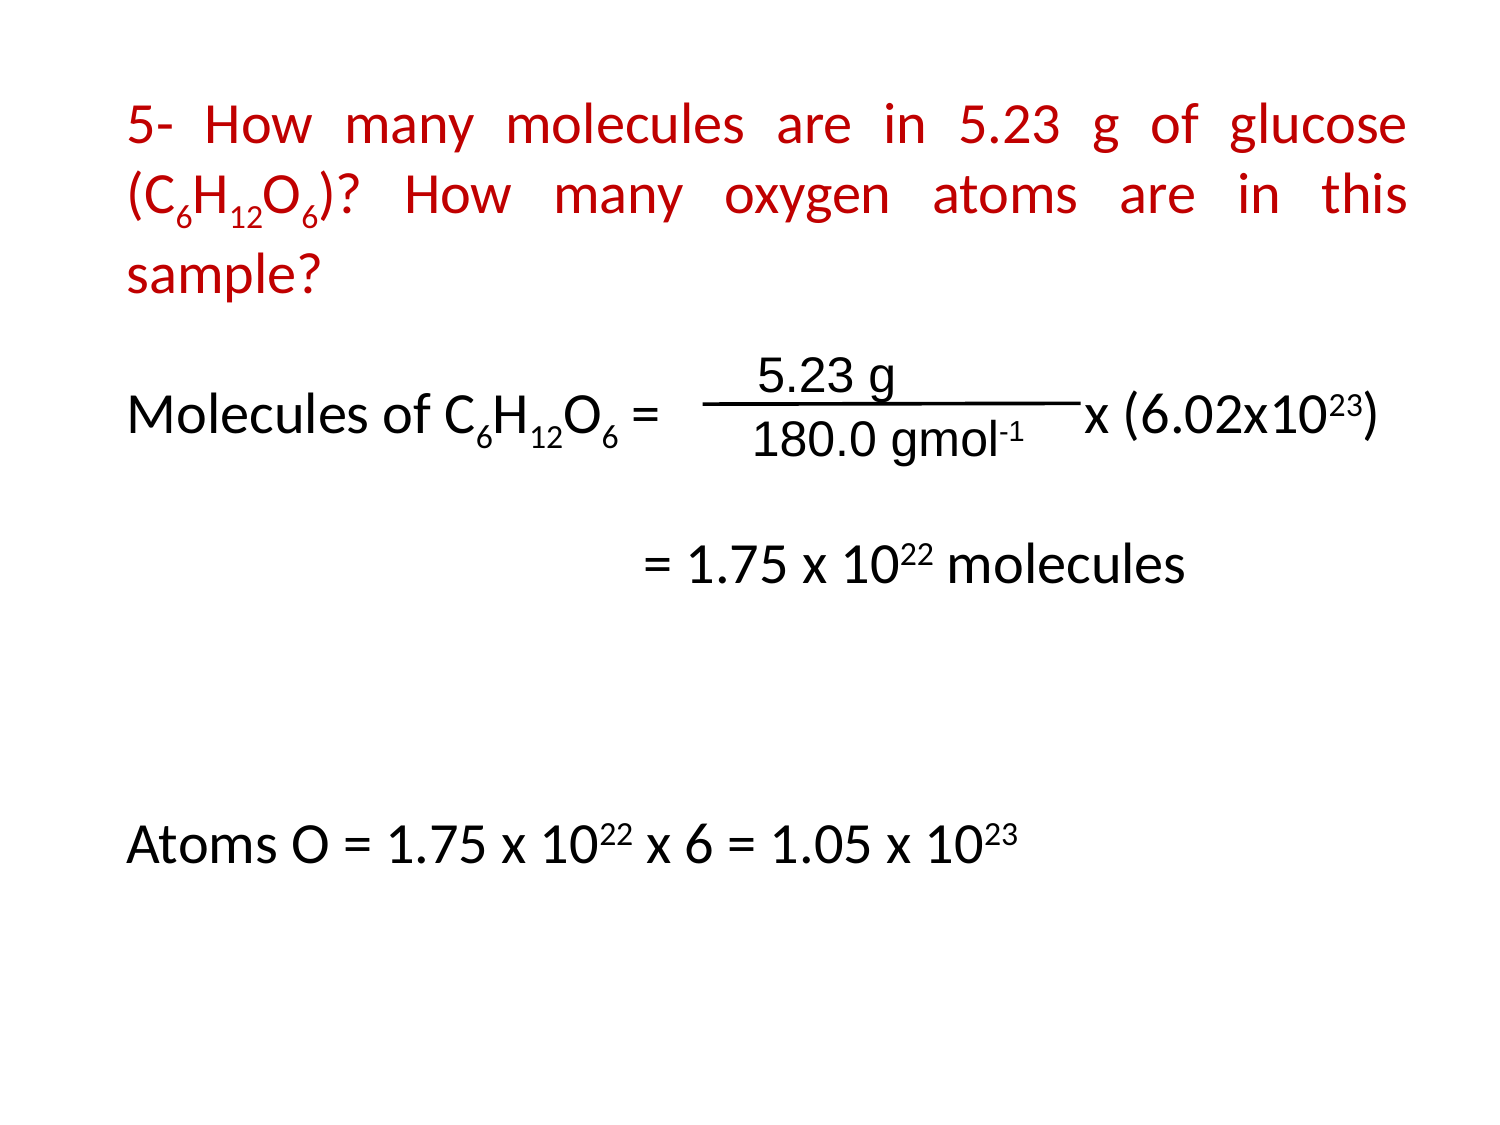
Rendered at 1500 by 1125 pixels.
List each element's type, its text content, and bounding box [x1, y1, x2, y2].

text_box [702, 334, 1081, 476]
text_box 5- How many molecules are in 5.23 g of glucose (C6H12O6)? How many oxygen atoms are in this sample? Molecules of C6H12O6 = x (6.02x1023) = 1.75 x 1022 molecules Atoms O = 1.75 x 1022 x 6 = 1.05 x 1023 [112, 78, 1424, 928]
